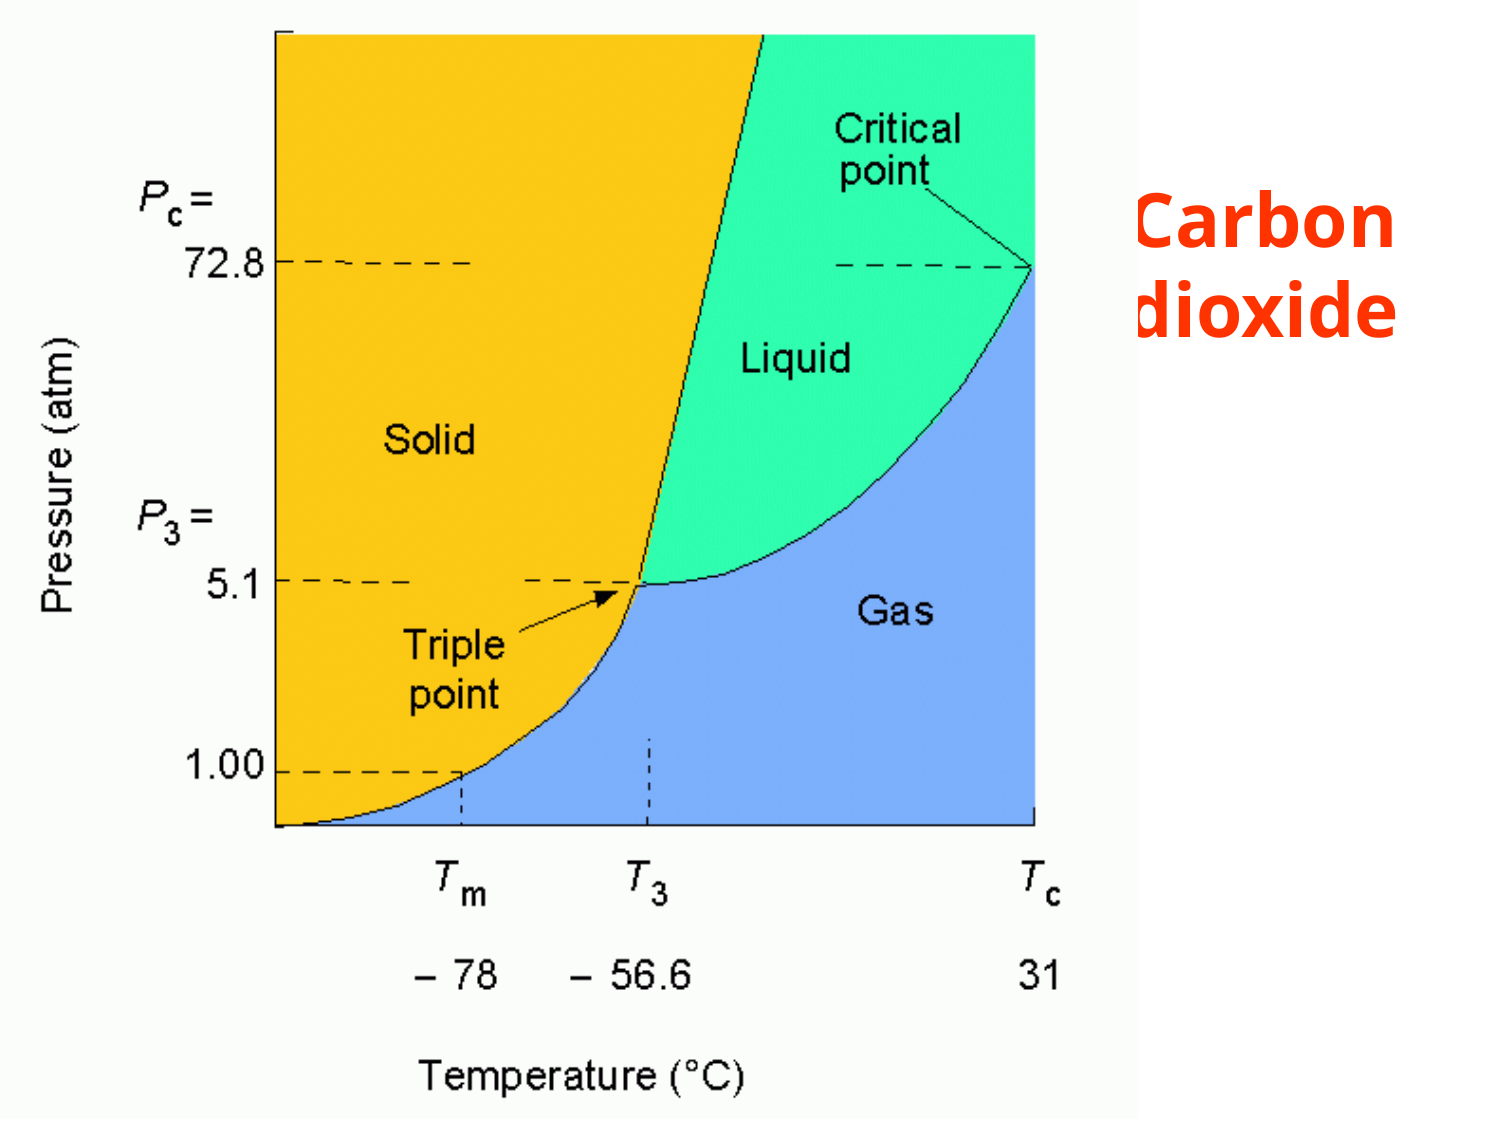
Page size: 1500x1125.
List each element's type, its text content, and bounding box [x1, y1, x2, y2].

title Carbon dioxide [1142, 49, 1463, 476]
picture [0, 0, 1138, 1119]
